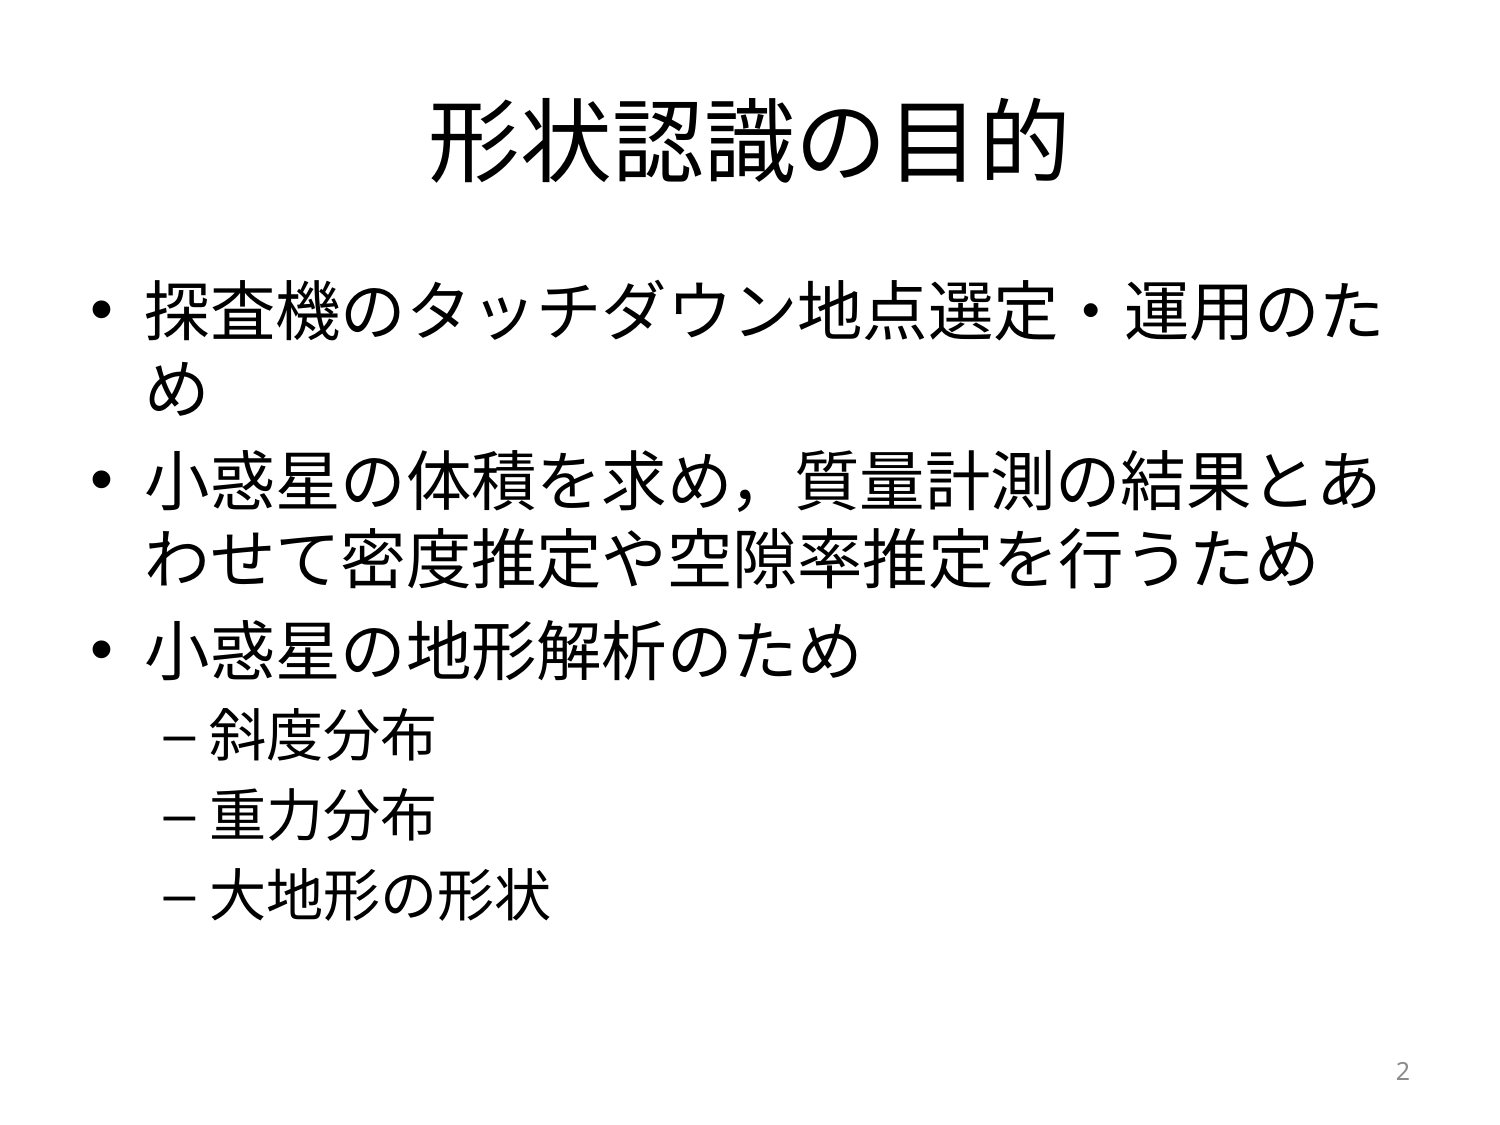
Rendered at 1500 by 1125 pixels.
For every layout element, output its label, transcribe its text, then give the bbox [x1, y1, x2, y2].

list 探査機のタッチダウン地点選定・運用のため 小惑星の体積を求め，質量計測の結果とあわせて密度推定や空隙率推定を行うため 小惑星の地形解析のため 斜度分布 重力分布 大地形の形状 [75, 262, 1425, 1005]
slide_number 2 [1074, 1042, 1425, 1103]
title 形状認識の目的 [75, 45, 1425, 233]
